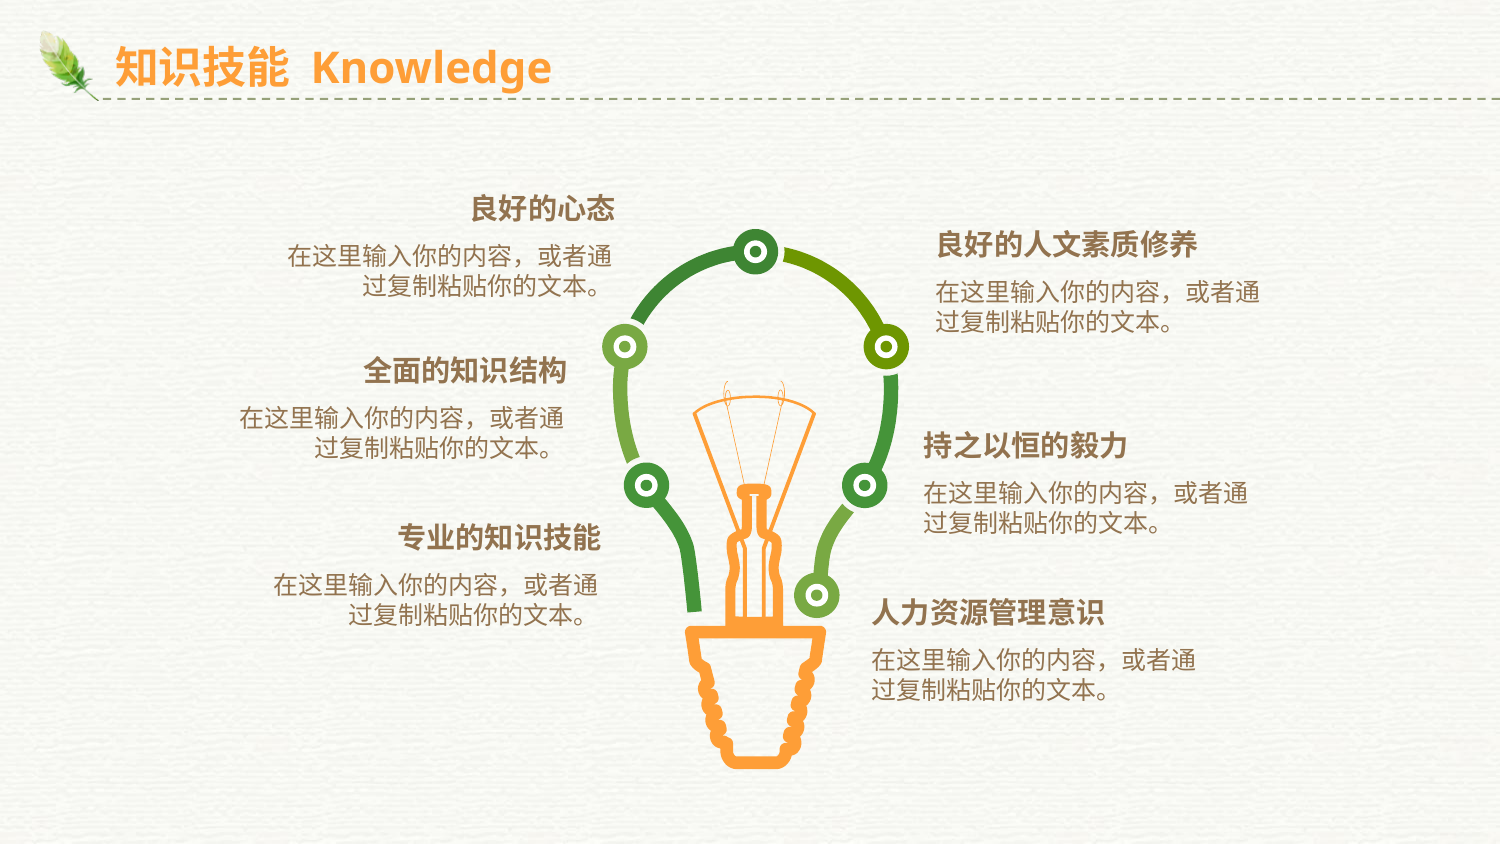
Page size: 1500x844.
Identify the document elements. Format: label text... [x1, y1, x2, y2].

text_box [601, 323, 648, 465]
text_box 在这里输入你的内容，或者通过复制粘贴你的文本。 [909, 470, 1288, 545]
text_box 全面的知识结构 [200, 345, 583, 395]
text_box 良好的人文素质修养 [920, 218, 1304, 269]
text_box 在这里输入你的内容，或者通过复制粘贴你的文本。 [248, 233, 625, 308]
text_box 良好的心态 [248, 183, 631, 233]
text_box 知识技能 Knowledge [105, 32, 568, 98]
text_box [684, 380, 827, 770]
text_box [782, 246, 910, 370]
text_box 专业的知识技能 [234, 512, 617, 563]
picture [0, 0, 1500, 844]
text_box 在这里输入你的内容，或者通过复制粘贴你的文本。 [234, 562, 614, 638]
text_box 持之以恒的毅力 [909, 419, 1292, 470]
text_box 在这里输入你的内容，或者通过复制粘贴你的文本。 [200, 395, 580, 470]
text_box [793, 503, 855, 619]
text_box 人力资源管理意识 [856, 587, 1240, 638]
text_box 在这里输入你的内容，或者通过复制粘贴你的文本。 [920, 269, 1300, 344]
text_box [841, 373, 899, 509]
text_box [630, 228, 779, 326]
text_box 在这里输入你的内容，或者通过复制粘贴你的文本。 [856, 637, 1236, 713]
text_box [623, 462, 702, 613]
